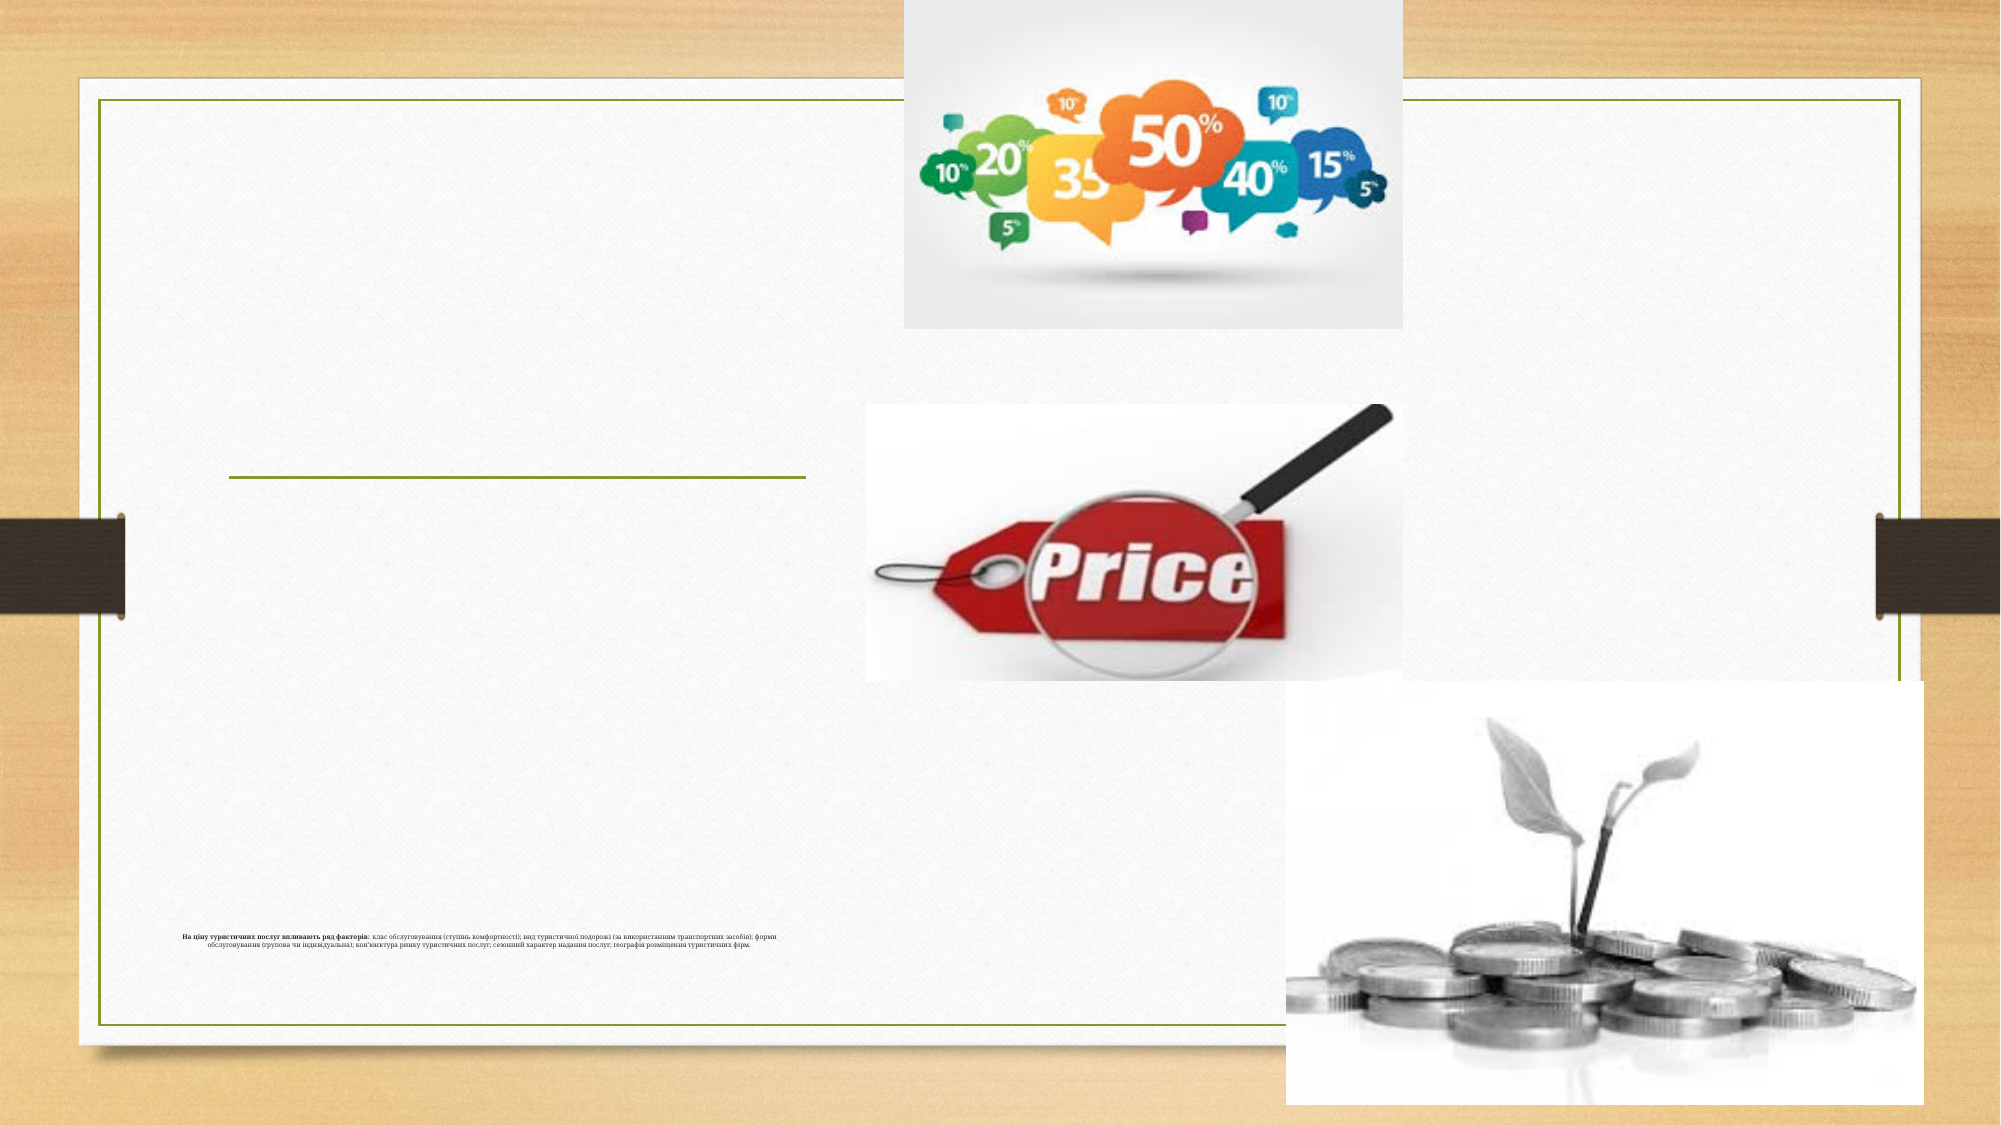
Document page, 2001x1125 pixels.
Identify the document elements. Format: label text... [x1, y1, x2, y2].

picture [0, 0, 2001, 1125]
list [904, 0, 1404, 329]
title На ціну туристичних послуг впливають ряд факторів: клас обслуговування (ступінь комфортності); вид туристичної подорожі (за використанням транспортних засобів); форми обслуговування (групова чи індивідуальна); кон'юнктура ринку туристичних послуг; сезонний характер надання послуг; географія розміщення туристичних фірм. [161, 922, 800, 964]
